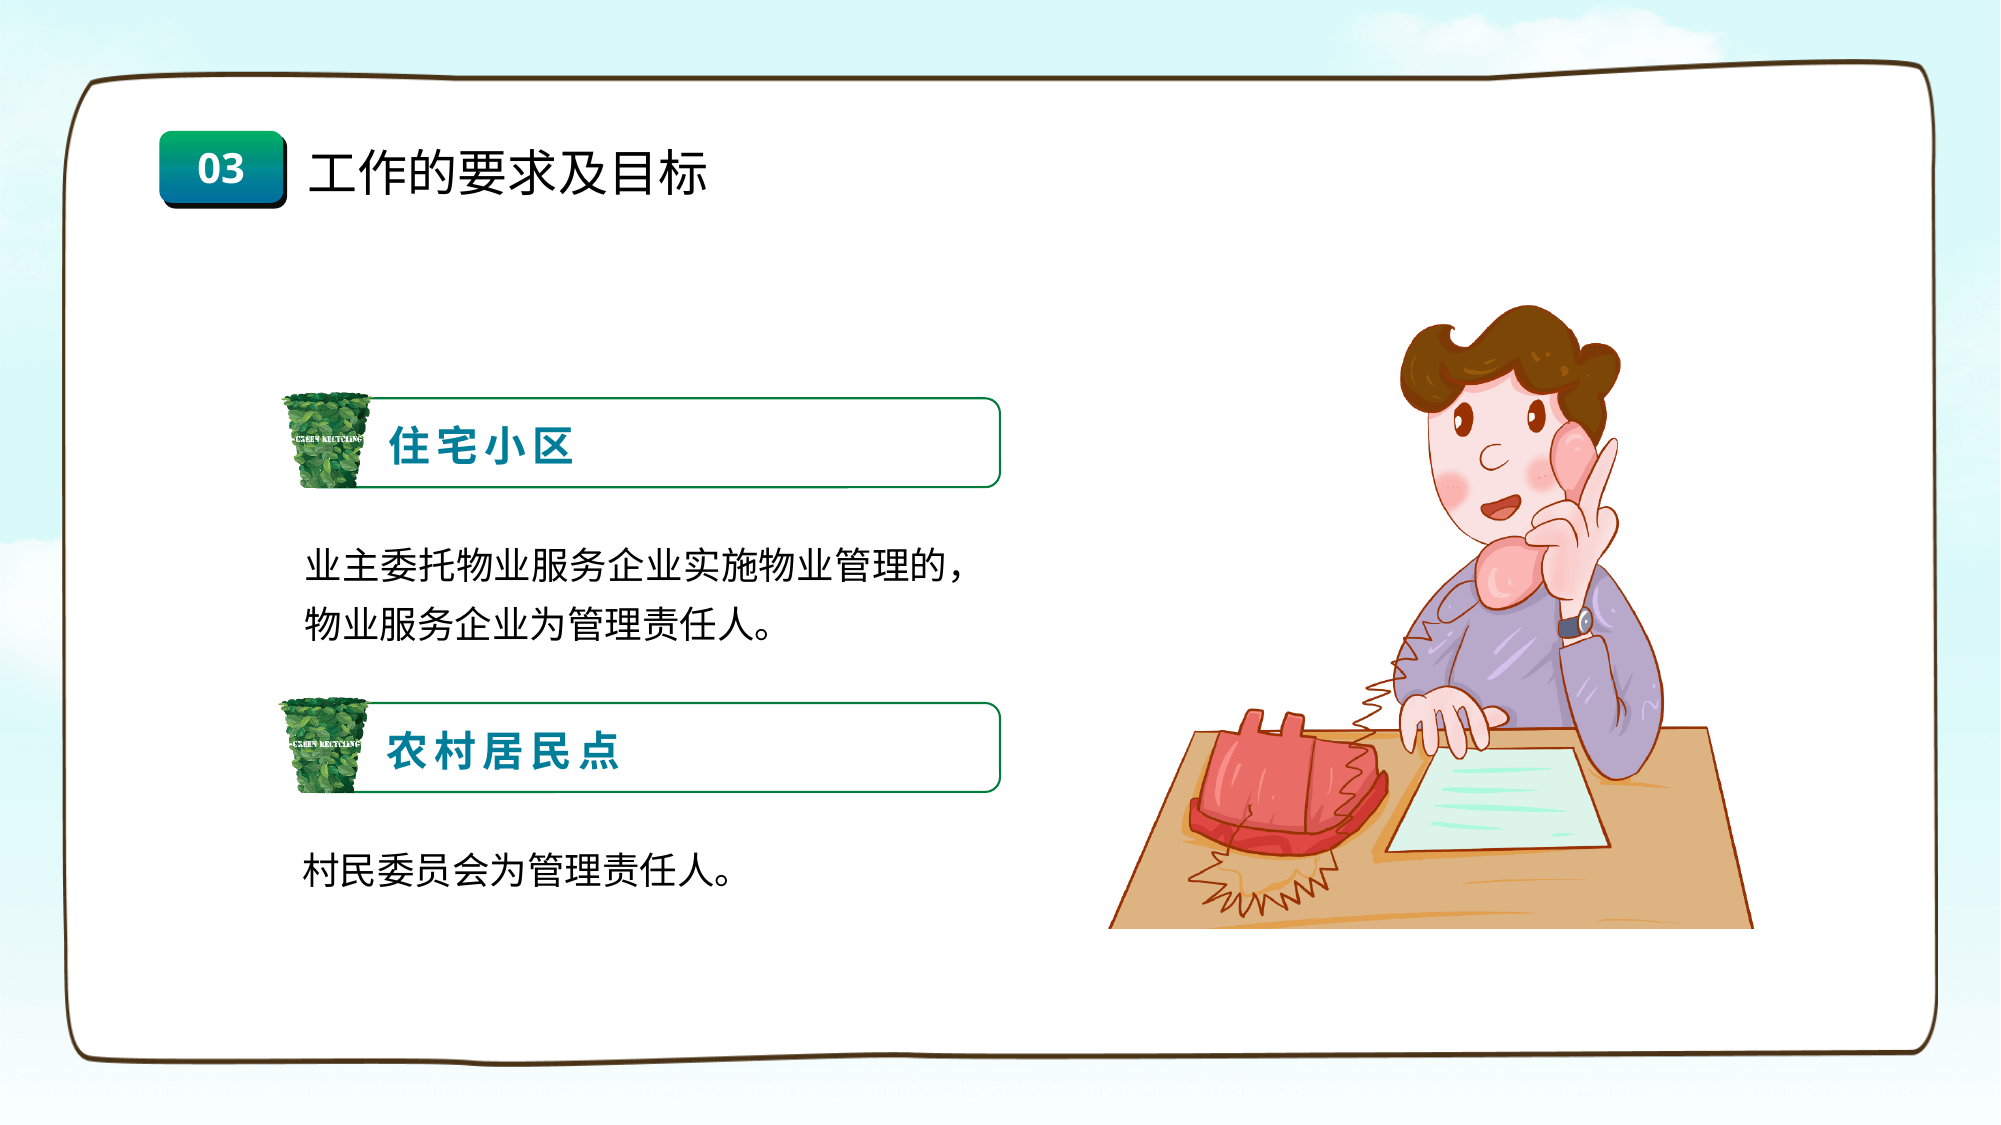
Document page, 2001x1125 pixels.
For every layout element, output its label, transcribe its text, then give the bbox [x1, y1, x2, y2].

text_box [164, 137, 288, 209]
text_box 03 [159, 130, 284, 203]
text_box 业主委托物业服务企业实施物业管理的，物业服务企业为管理责任人。 [289, 521, 1000, 654]
text_box 工作的要求及目标 [293, 133, 723, 209]
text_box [276, 387, 1000, 488]
text_box 村民委员会为管理责任人。 [287, 826, 1010, 900]
picture [0, 0, 2001, 1125]
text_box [274, 692, 1000, 793]
